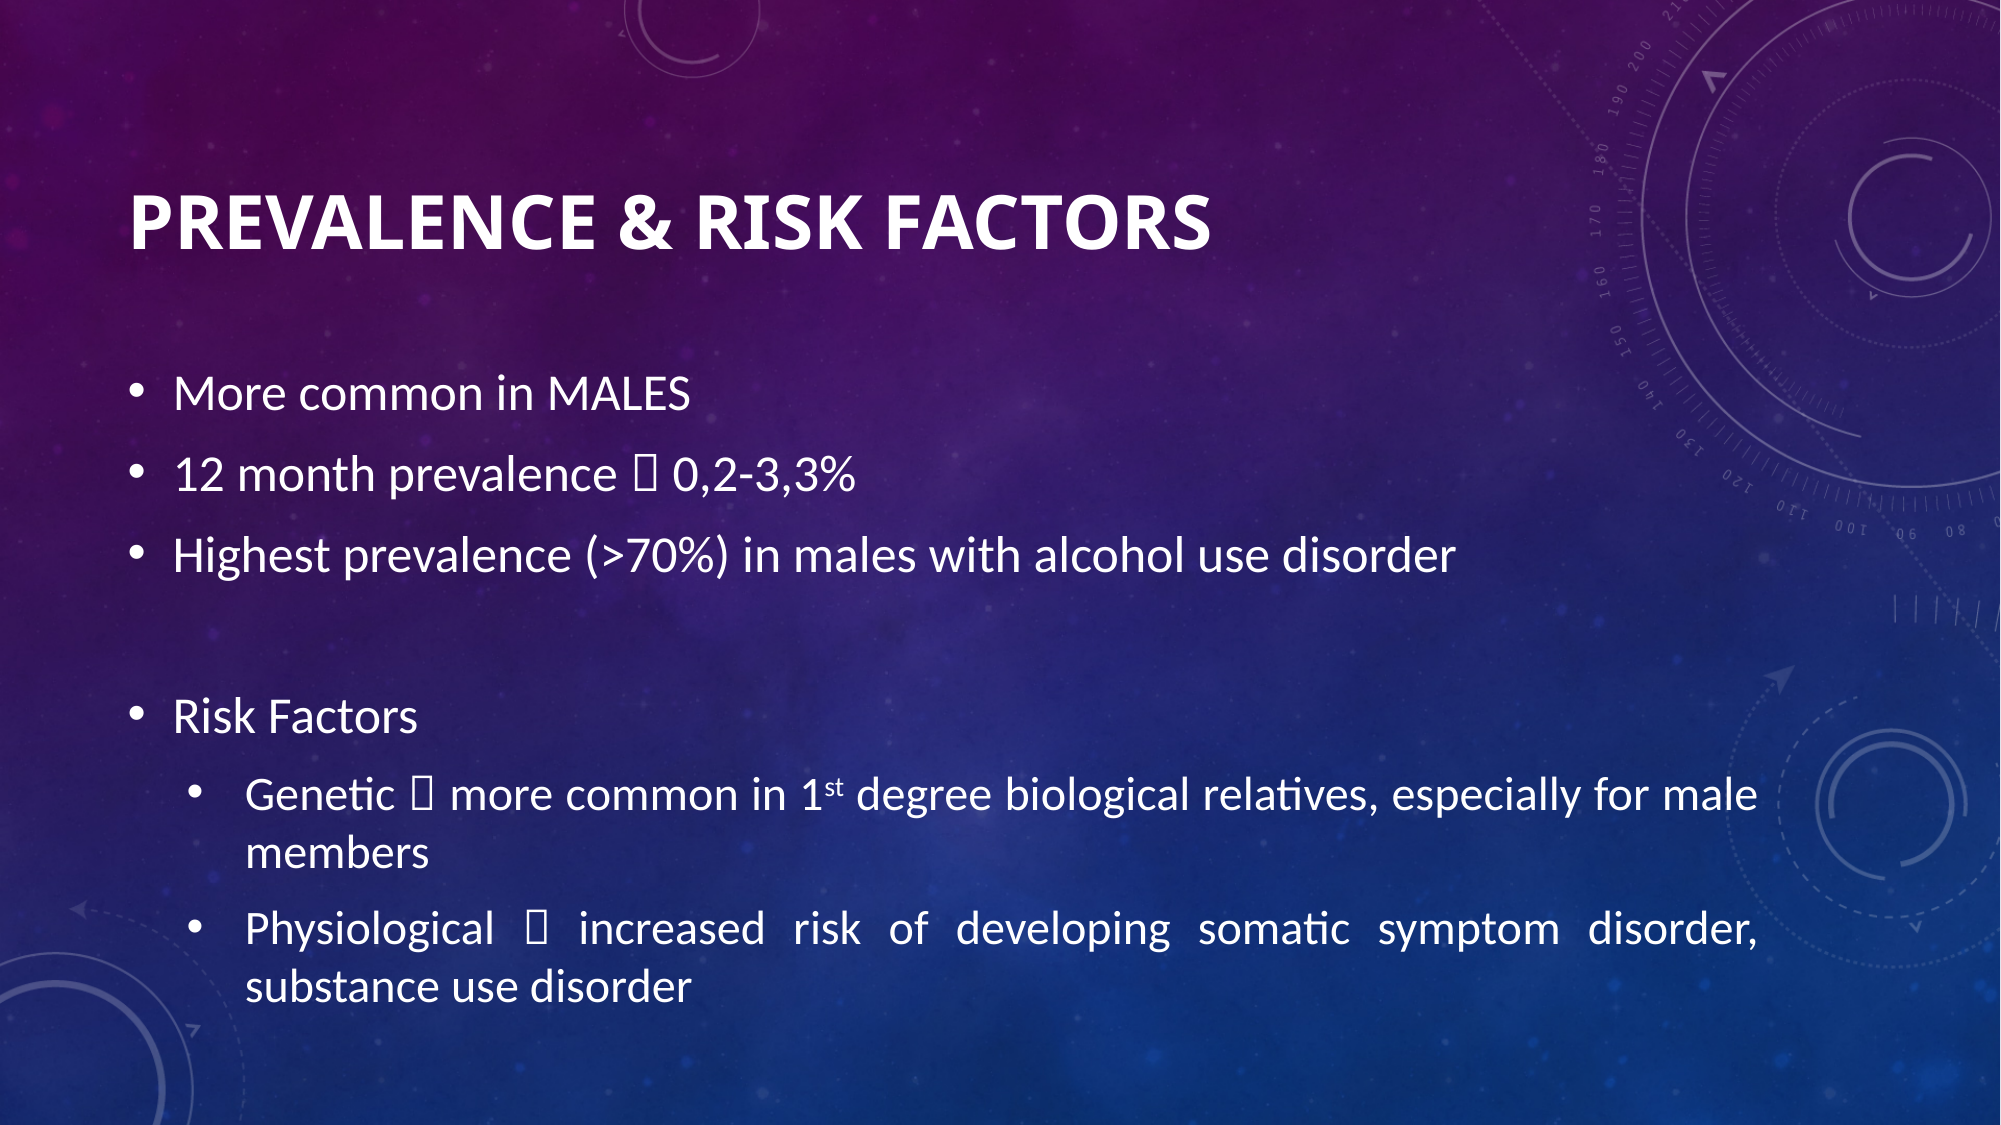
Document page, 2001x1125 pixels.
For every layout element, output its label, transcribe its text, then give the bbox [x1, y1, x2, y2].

picture [0, 0, 2001, 1125]
title Prevalence & RISK factors [112, 99, 1775, 339]
list More common in MALES 12 month prevalence  0,2-3,3% Highest prevalence (>70%) in males with alcohol use disorder Risk Factors Genetic  more common in 1st degree biological relatives, especially for male members Physiological  increased risk of developing somatic symptom disorder, substance use disorder [112, 351, 1775, 1020]
